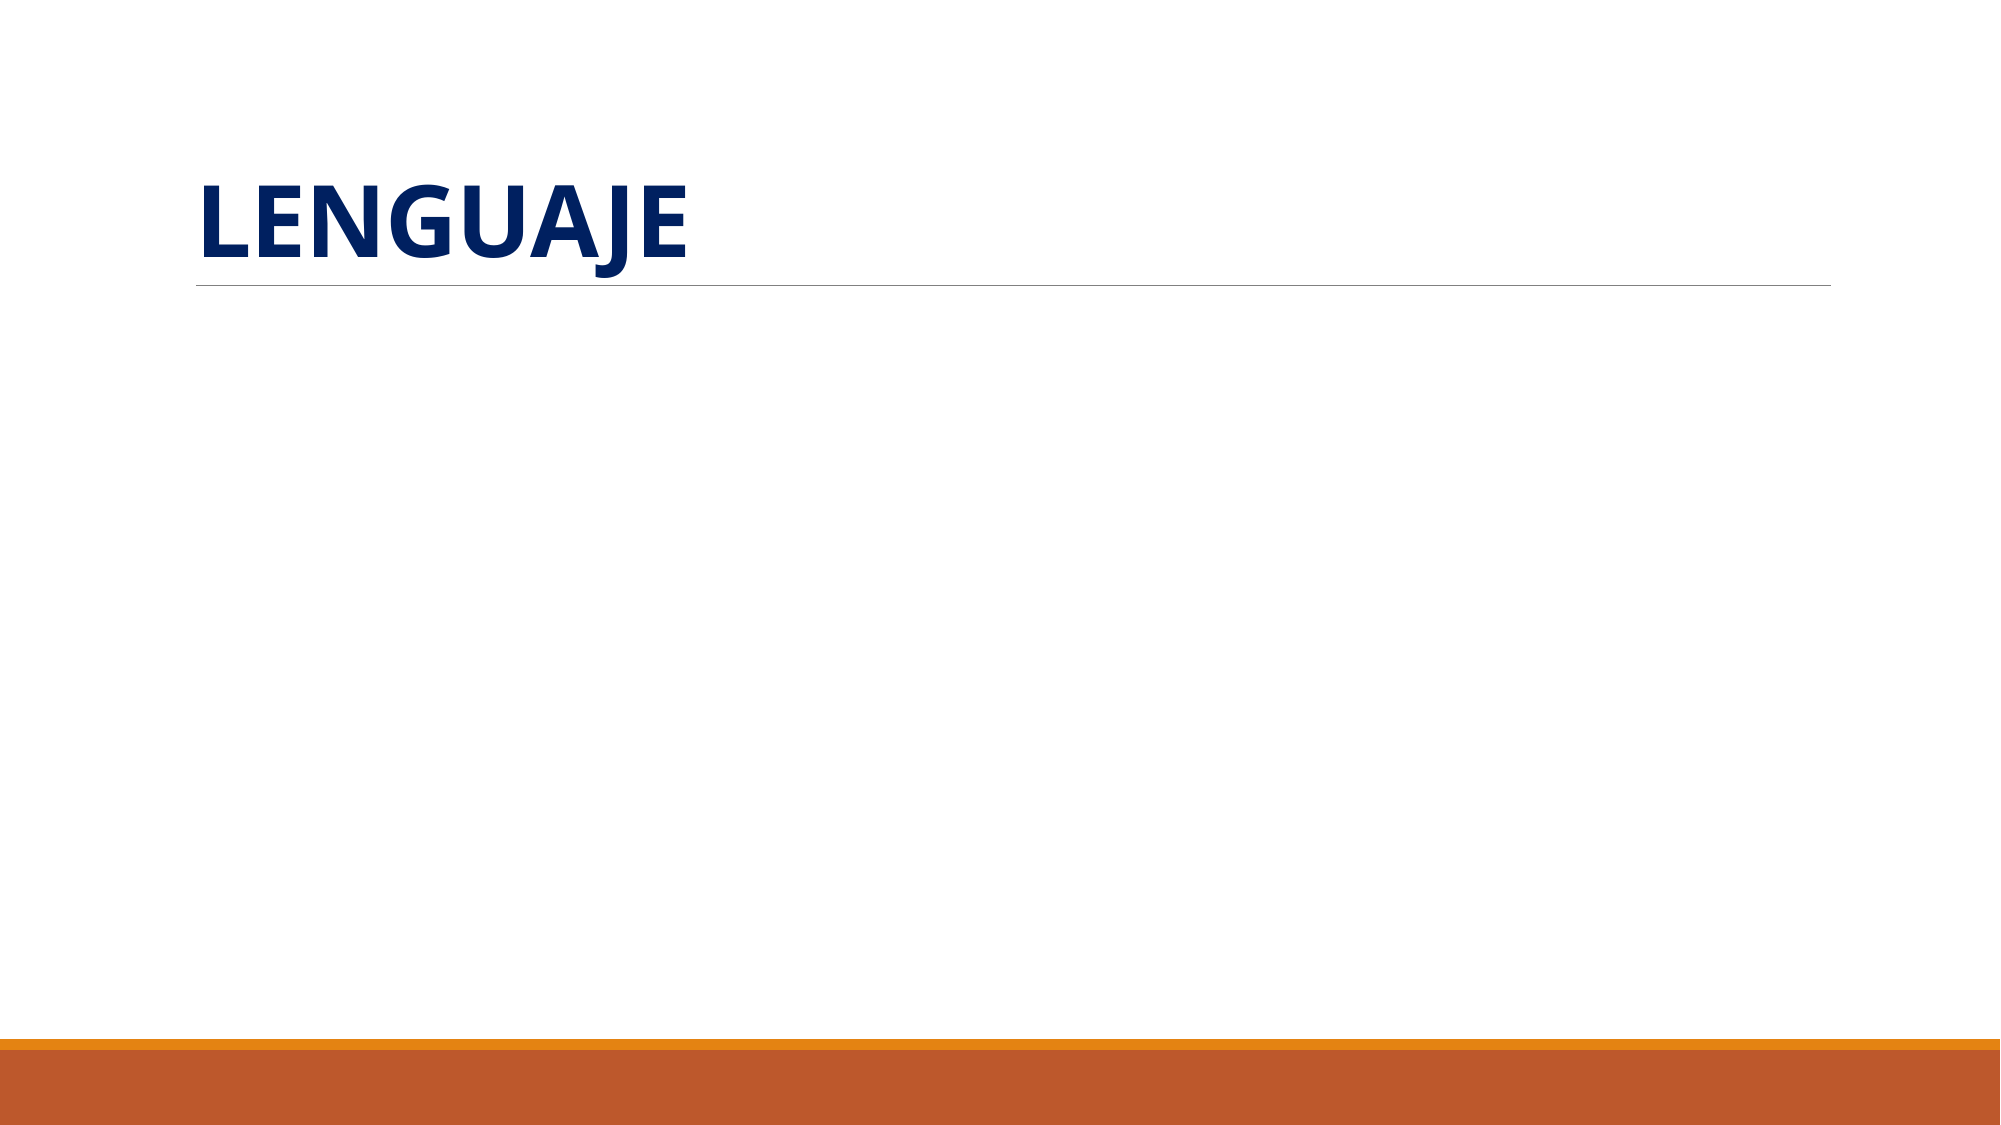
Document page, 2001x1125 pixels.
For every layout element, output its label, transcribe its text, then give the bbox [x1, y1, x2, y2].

title LENGUAJE [180, 47, 1830, 285]
